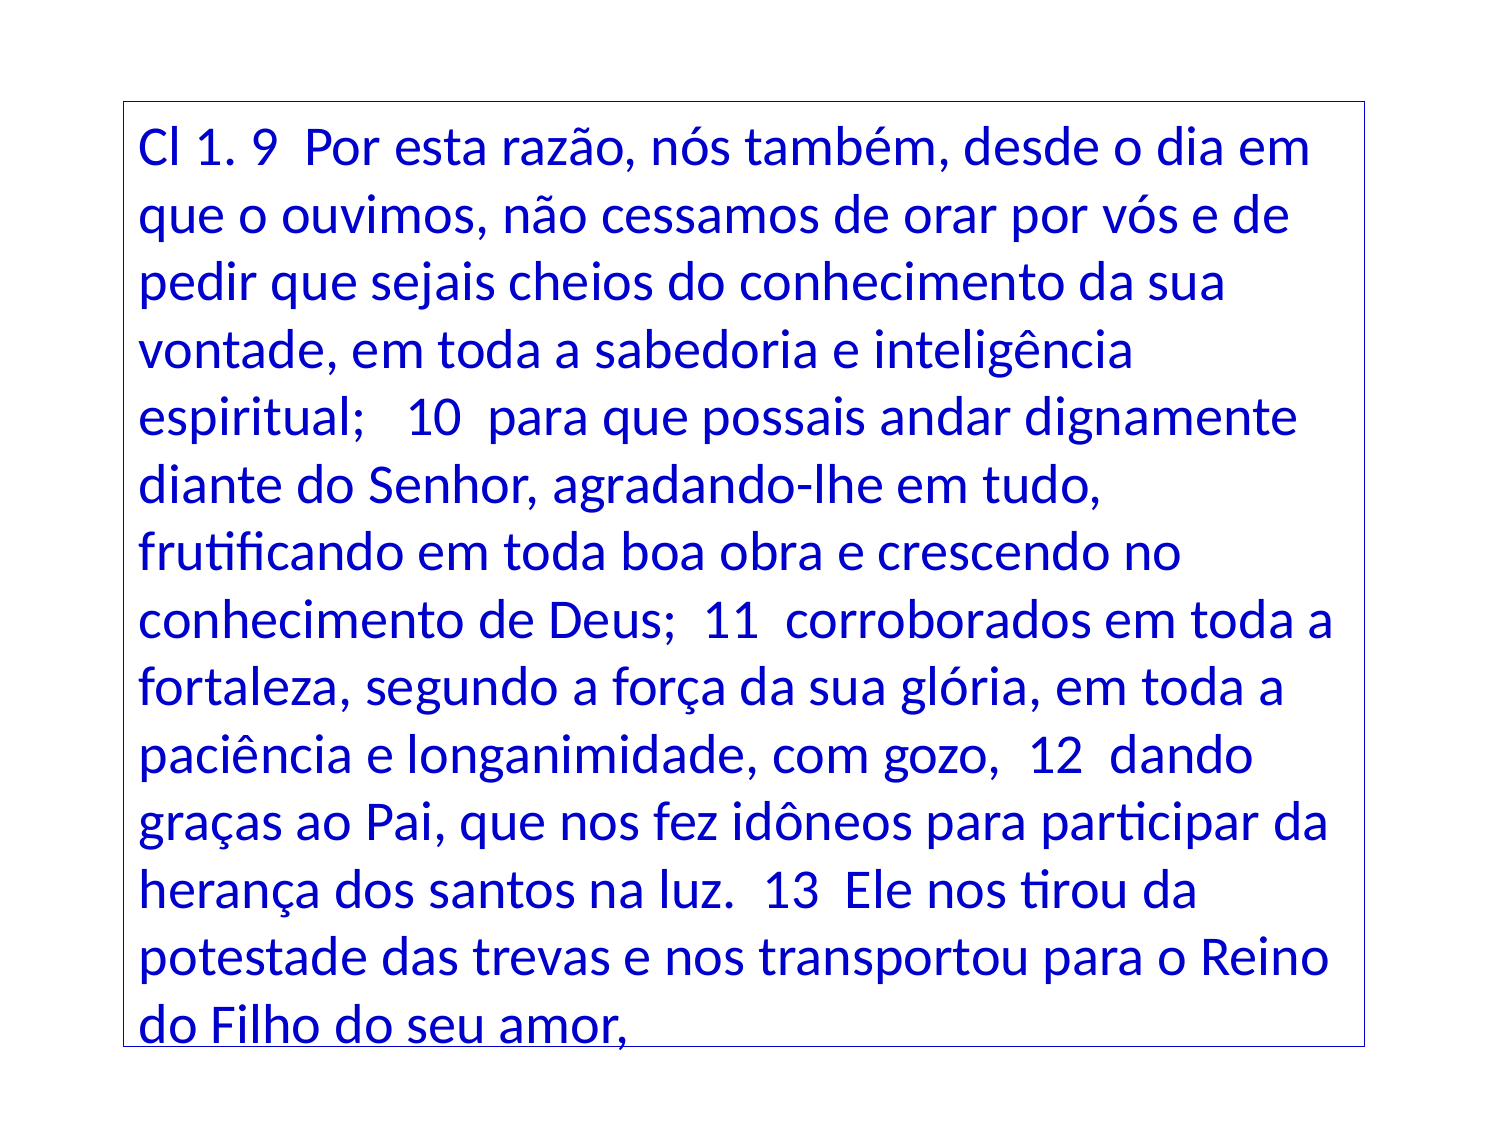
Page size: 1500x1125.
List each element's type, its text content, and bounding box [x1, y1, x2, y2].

list Cl 1. 9 Por esta razão, nós também, desde o dia em que o ouvimos, não cessamos de orar por vós e de pedir que sejais cheios do conhecimento da sua vontade, em toda a sabedoria e inteligência espiritual; 10 para que possais andar dignamente diante do Senhor, agradando-lhe em tudo, frutificando em toda boa obra e crescendo no conhecimento de Deus; 11 corroborados em toda a fortaleza, segundo a força da sua glória, em toda a paciência e longanimidade, com gozo, 12 dando graças ao Pai, que nos fez idôneos para participar da herança dos santos na luz. 13 Ele nos tirou da potestade das trevas e nos transportou para o Reino do Filho do seu amor, [123, 101, 1365, 1047]
